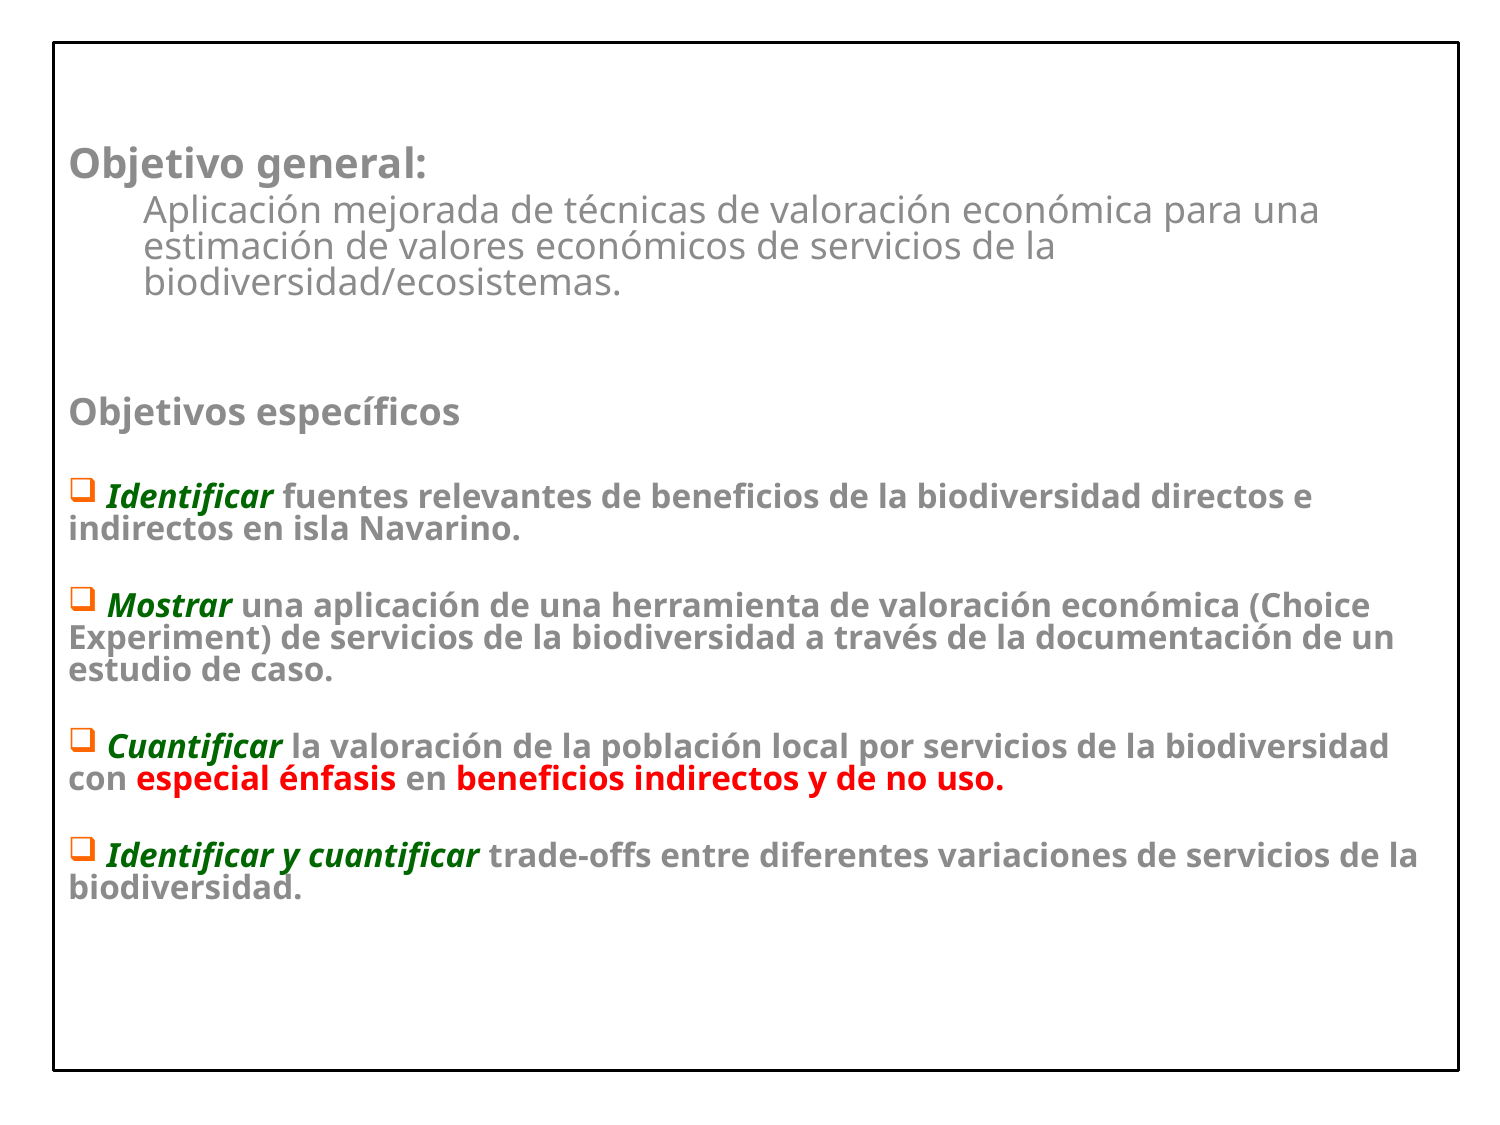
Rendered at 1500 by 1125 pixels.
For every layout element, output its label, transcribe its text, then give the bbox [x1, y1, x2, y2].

subtitle Objetivo general: Aplicación mejorada de técnicas de valoración económica para una estimación de valores económicos de servicios de la biodiversidad/ecosistemas. Objetivos específicos Identificar fuentes relevantes de beneficios de la biodiversidad directos e indirectos en isla Navarino. Mostrar una aplicación de una herramienta de valoración económica (Choice Experiment) de servicios de la biodiversidad a través de la documentación de un estudio de caso. Cuantificar la valoración de la población local por servicios de la biodiversidad con especial énfasis en beneficios indirectos y de no uso. Identificar y cuantificar trade-offs entre diferentes variaciones de servicios de la biodiversidad. [53, 42, 1459, 1071]
